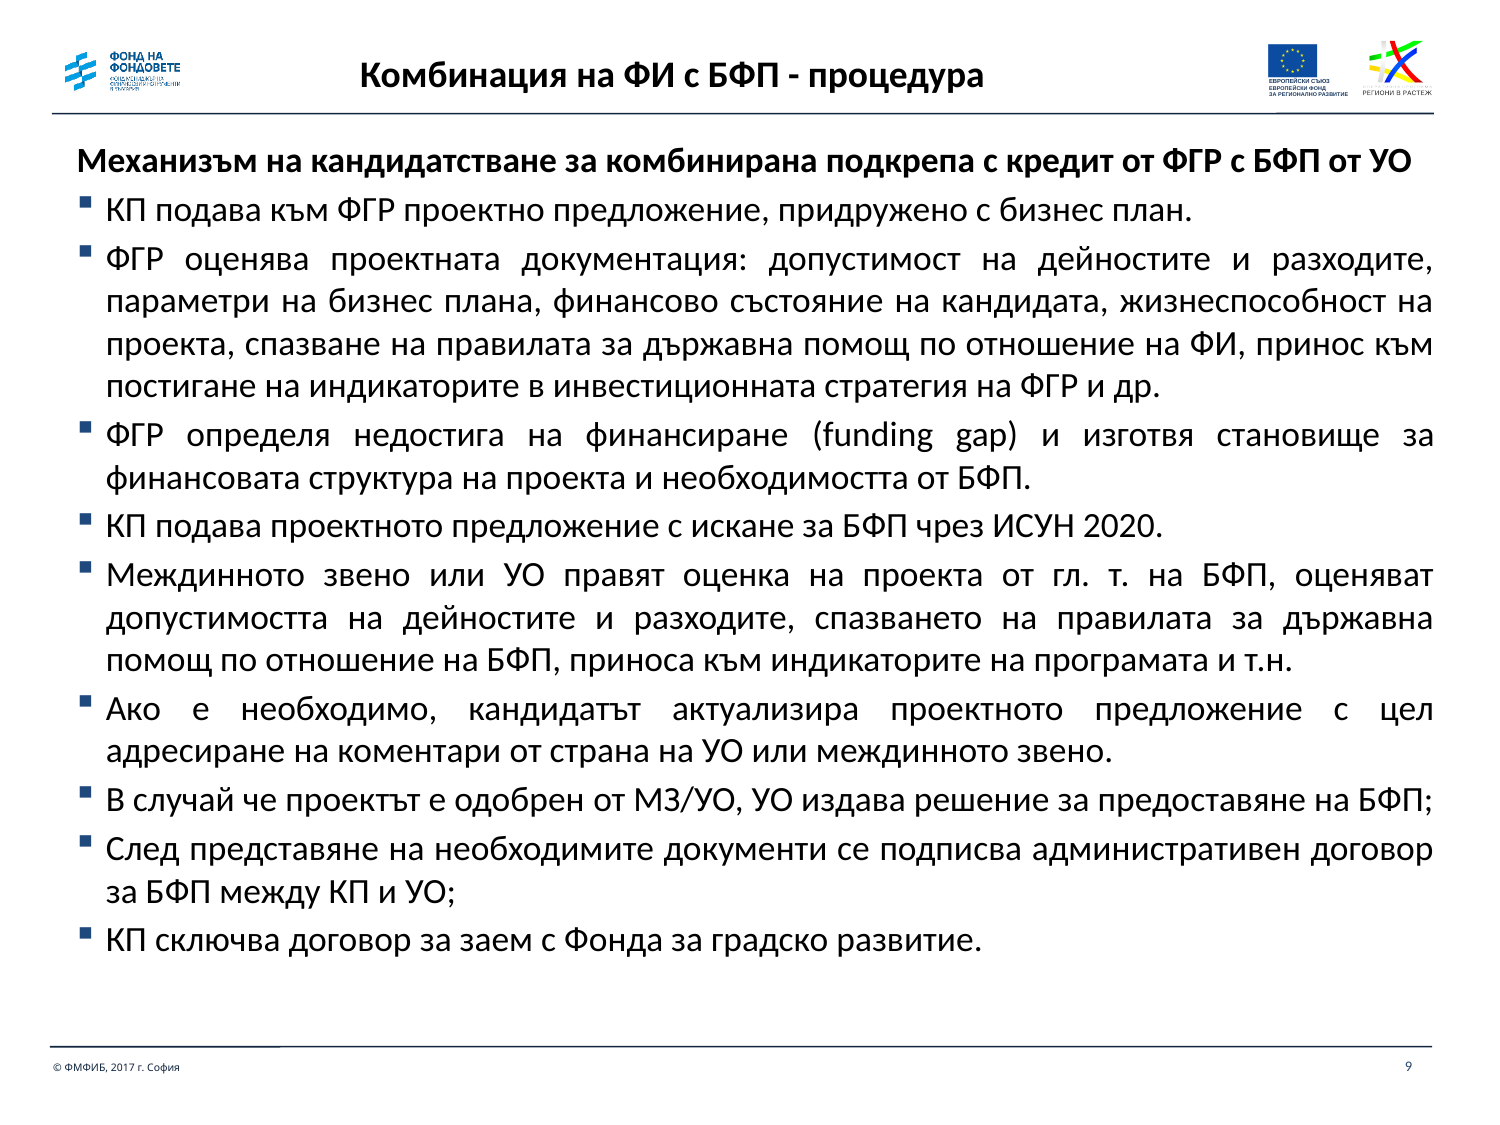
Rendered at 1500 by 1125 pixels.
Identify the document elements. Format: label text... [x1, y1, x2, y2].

text_box Комбинация на ФИ с БФП - процедура [360, 50, 1058, 96]
picture [50, 37, 194, 105]
text_box Механизъм на кандидатстване за комбинирана подкрепа с кредит от ФГР с БФП от УО КП подава към ФГР проектно предложение, придружено с бизнес план. ФГР оценява проектната документация: допустимост на дейностите и разходите, параметри на бизнес плана, финансово състояние на кандидата, жизнеспособност на проекта, спазване на правилата за държавна помощ по отношение на ФИ, принос към постигане на индикаторите в инвестиционната стратегия на ФГР и др. ФГР определя недостига на финансиране (funding gap) и изготвя становище за финансовата структура на проекта и необходимостта от БФП. КП подава проектното предложение с искане за БФП чрез ИСУН 2020. Междинното звено или УО правят оценка на проекта от гл. т. на БФП, оценяват допустимостта на дейностите и разходите, спазването на правилата за държавна помощ по отношение на БФП, приноса към индикаторите на програмата и т.н. Ако е необходимо, кандидатът актуализира проектното предложение с цел адресиране на коментари от страна на УО или междинното звено. В случай че проектът е одобрен от МЗ/УО, УО издава решение за предоставяне на БФП; След представяне на необходимите документи се подписва административен договор за БФП между КП и УО; КП сключва договор за заем с Фонда за градско развитие. [76, 137, 1436, 996]
picture [1267, 43, 1318, 78]
picture [1357, 35, 1441, 100]
slide_number 9 [1390, 1049, 1450, 1095]
